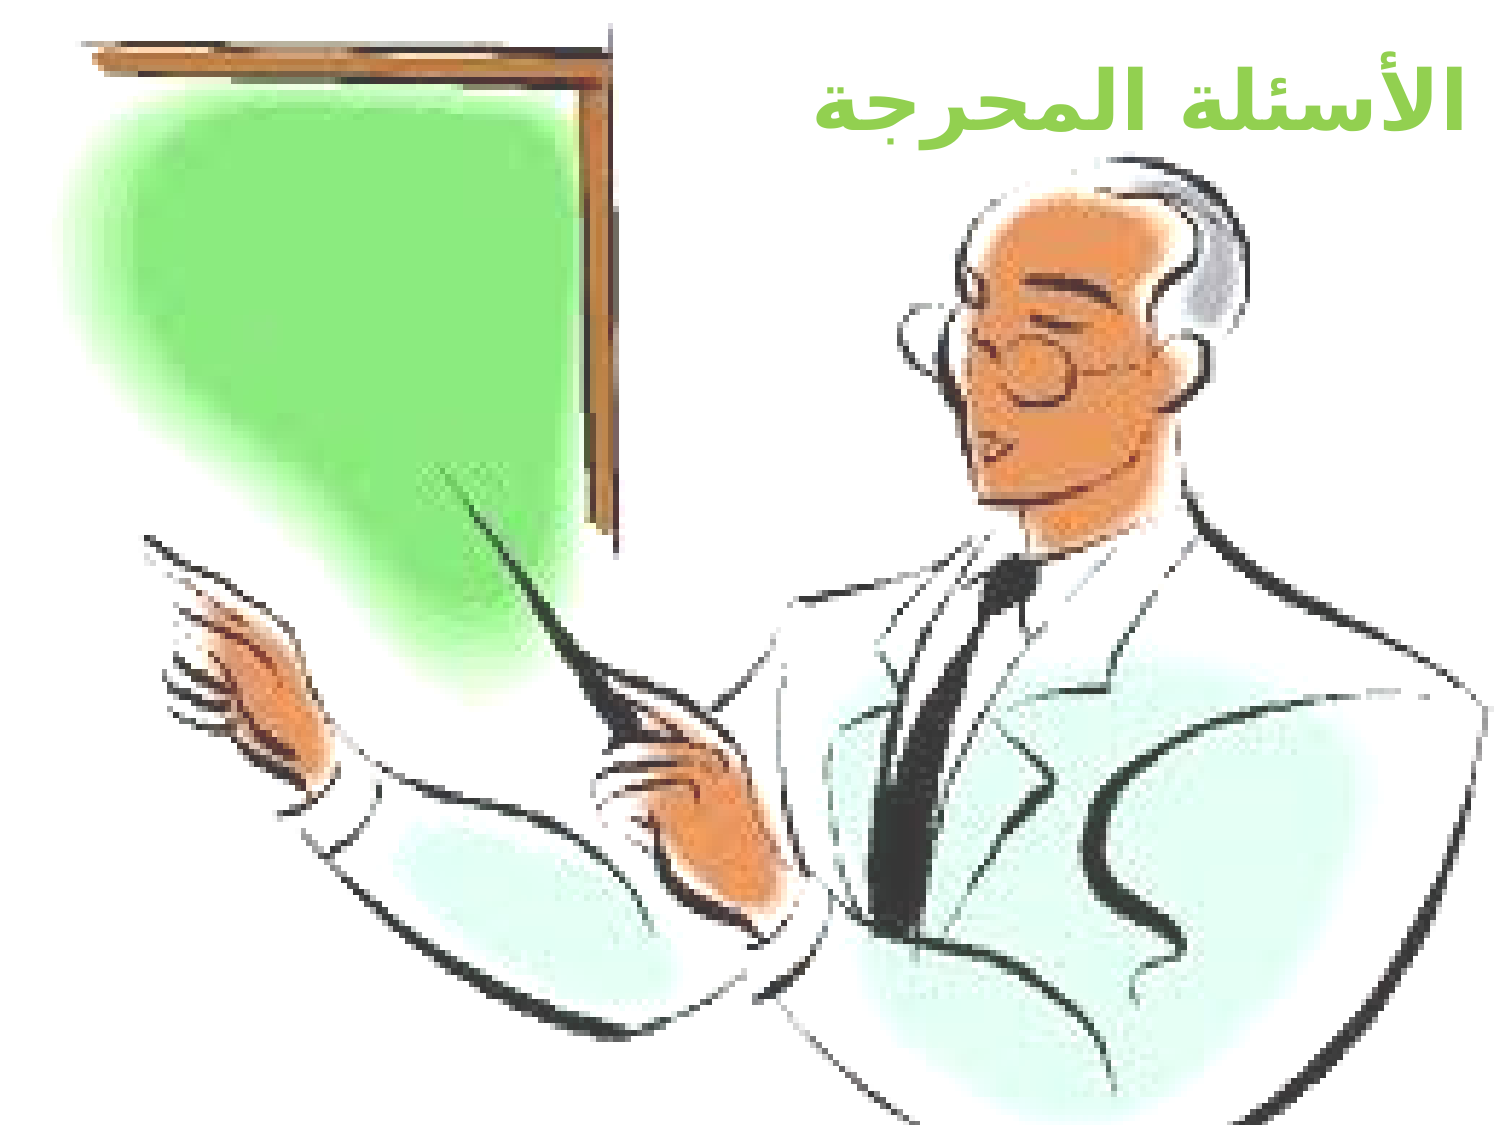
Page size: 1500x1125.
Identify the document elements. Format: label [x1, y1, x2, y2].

list [0, 23, 1500, 1125]
